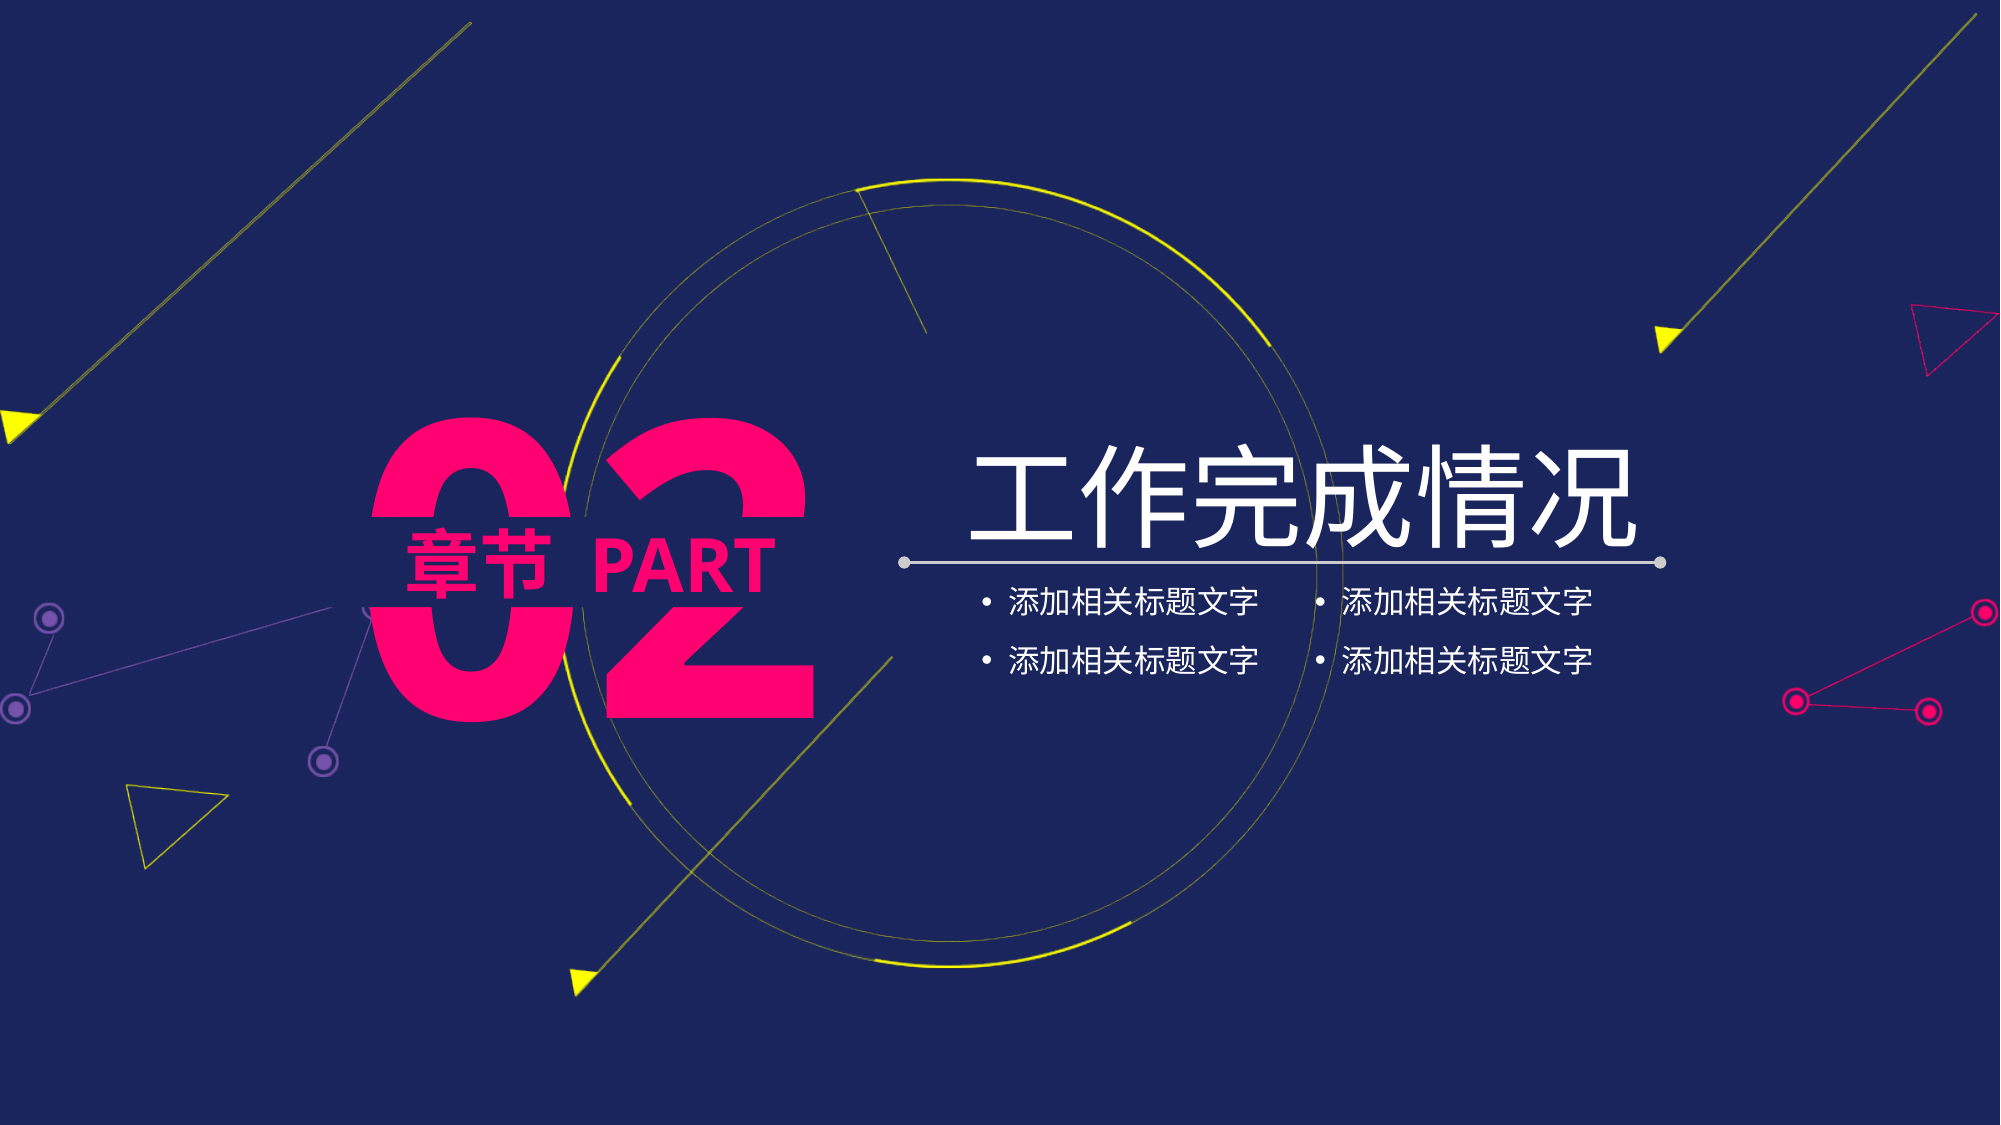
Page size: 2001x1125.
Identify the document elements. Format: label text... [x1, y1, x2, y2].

text_box 添加相关标题文字 [966, 574, 1276, 628]
text_box 添加相关标题文字 [966, 633, 1276, 686]
text_box 章节 PART [321, 517, 861, 608]
text_box 添加相关标题文字 [1300, 574, 1609, 628]
text_box 工作完成情况 [965, 427, 1661, 562]
picture [0, 13, 2000, 997]
text_box 添加相关标题文字 [1300, 633, 1609, 686]
text_box 02 [246, 304, 936, 802]
